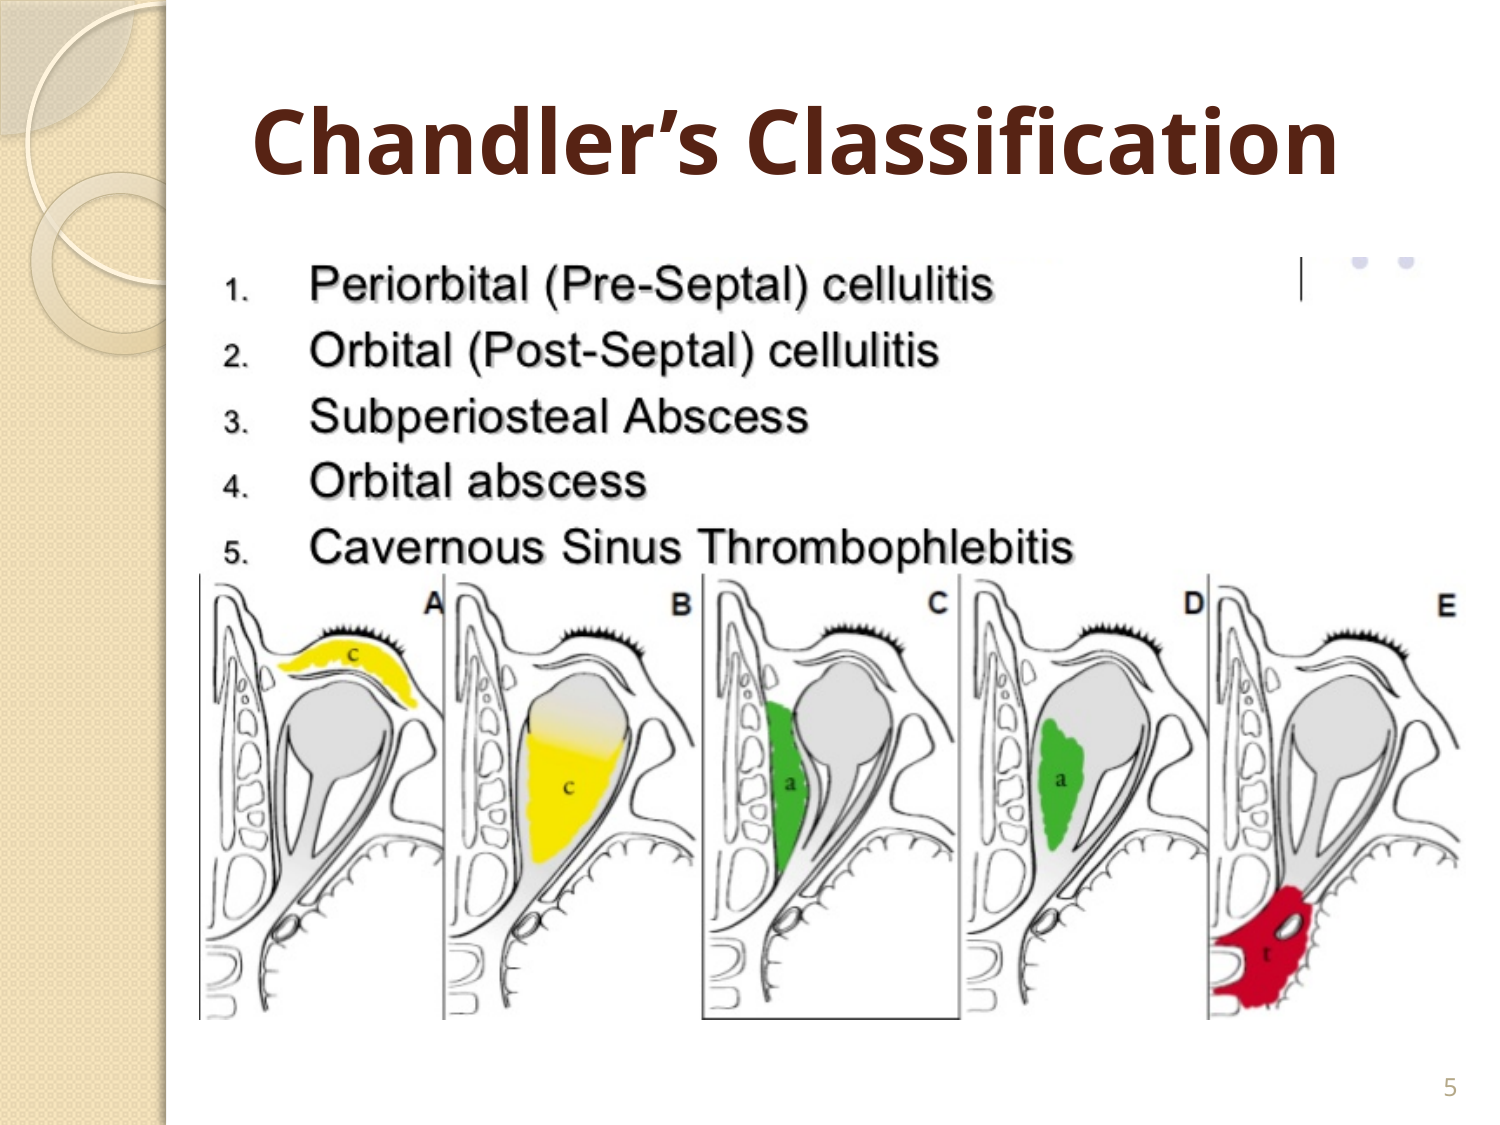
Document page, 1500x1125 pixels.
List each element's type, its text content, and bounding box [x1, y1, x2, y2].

slide_number 5 [1413, 1034, 1488, 1113]
title Chandler’s Classification [235, 45, 1466, 233]
picture [198, 257, 1466, 1020]
